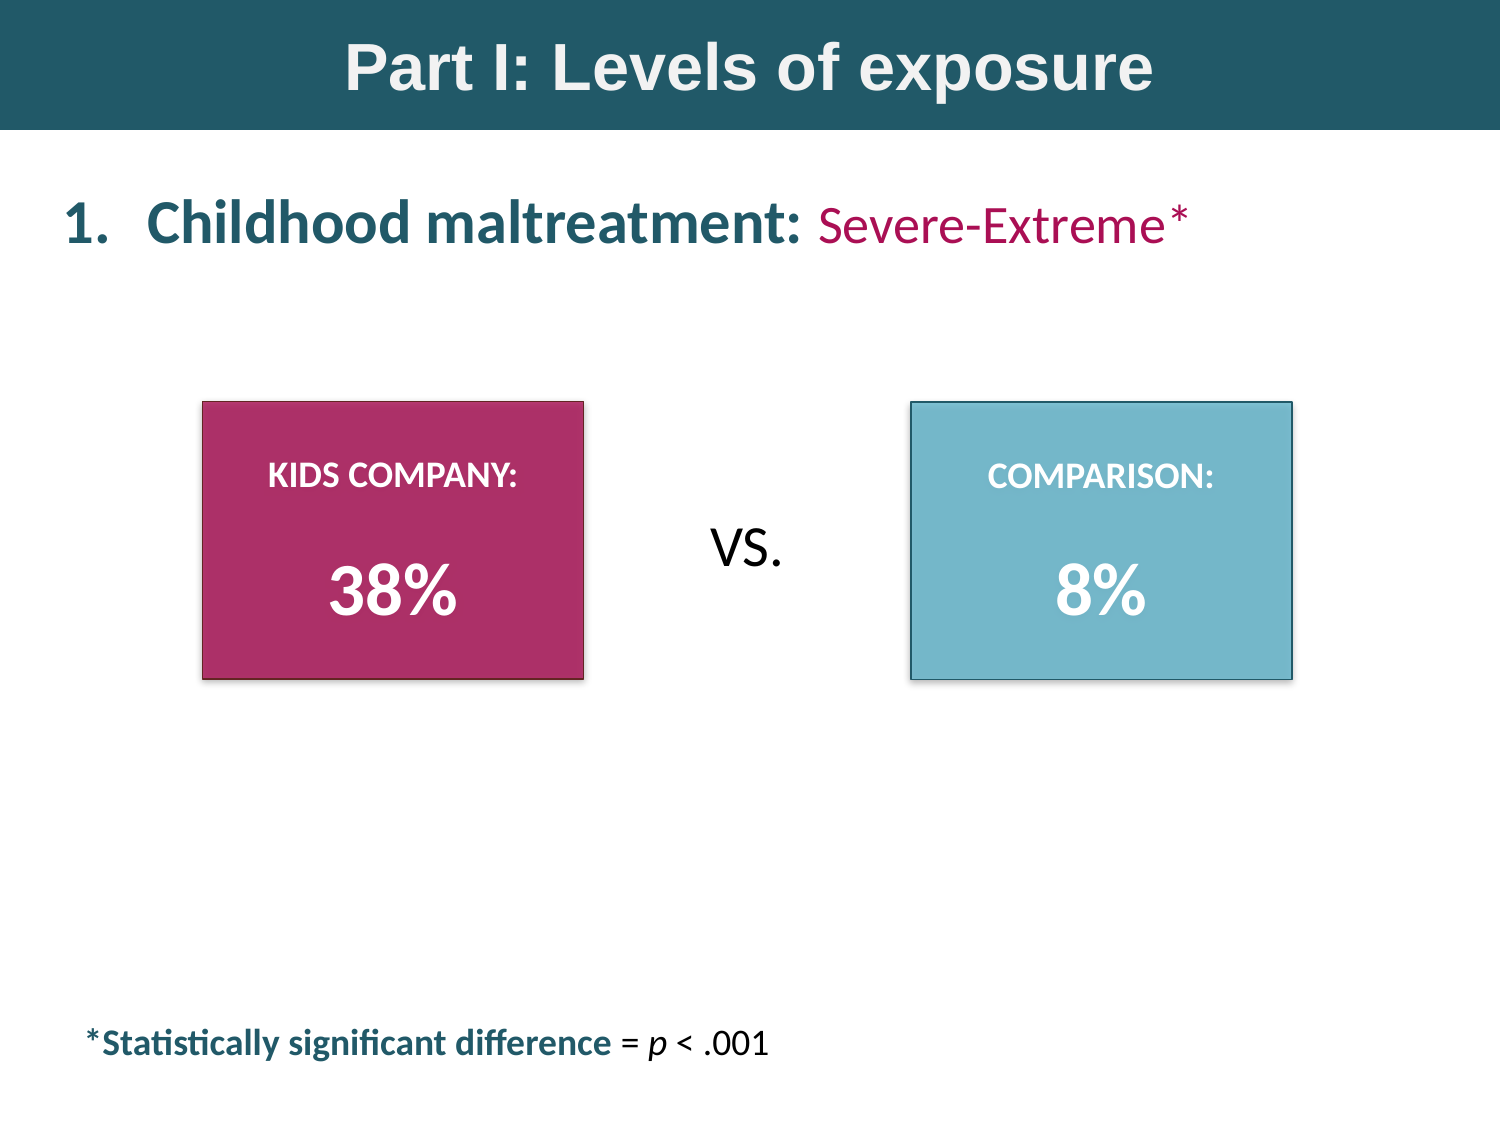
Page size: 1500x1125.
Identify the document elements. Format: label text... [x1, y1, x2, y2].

text_box *Statistically significant difference = p < .001 [68, 1010, 1159, 1071]
text_box Part I: Levels of exposure [0, 0, 1500, 130]
text_box VS. [695, 500, 805, 586]
text_box COMPARISON: 8% [910, 401, 1293, 680]
text_box KIDS COMPANY: 38% [202, 401, 584, 680]
text_box Childhood maltreatment: Severe-Extreme* [48, 173, 1355, 263]
